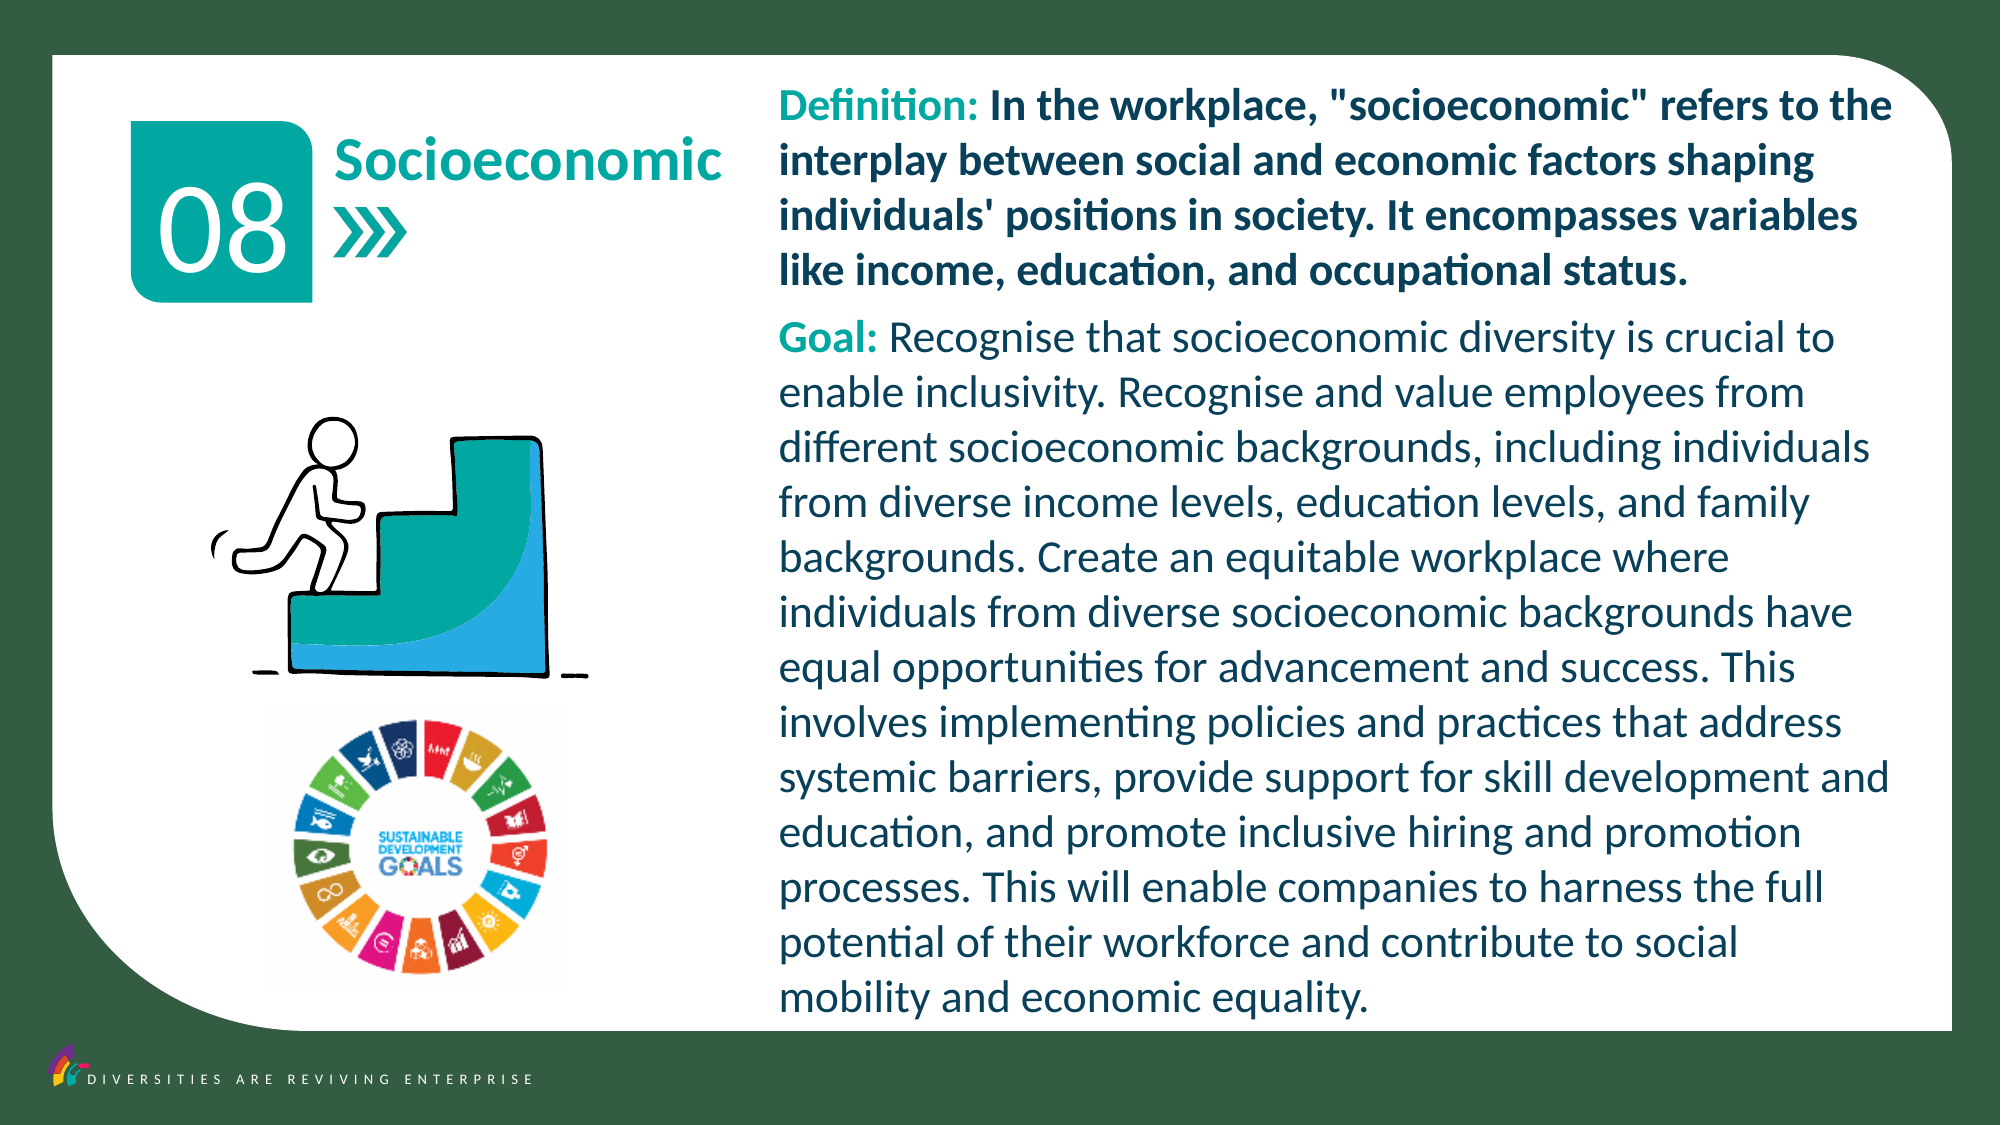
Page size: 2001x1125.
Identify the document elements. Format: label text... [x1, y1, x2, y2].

picture [326, 189, 413, 275]
picture [270, 706, 567, 989]
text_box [210, 416, 589, 679]
text_box Socioeconomic [320, 120, 825, 298]
text_box [130, 131, 314, 304]
text_box Definition: In the workplace, "socioeconomic" refers to the interplay between social and economic factors shaping individuals' positions in society. It encompasses variables like income, education, and occupational status. Goal: Recognise that socioeconomic diversity is crucial to enable inclusivity. Recognise and value employees from different socioeconomic backgrounds, including individuals from diverse income levels, education levels, and family backgrounds. Create an equitable workplace where individuals from diverse socioeconomic backgrounds have equal opportunities for advancement and success. This involves implementing policies and practices that address systemic barriers, provide support for skill development and education, and promote inclusive hiring and promotion processes. This will enable companies to harness the full potential of their workforce and contribute to social mobility and economic equality. [763, 67, 1914, 264]
text_box 08 [124, 117, 306, 275]
